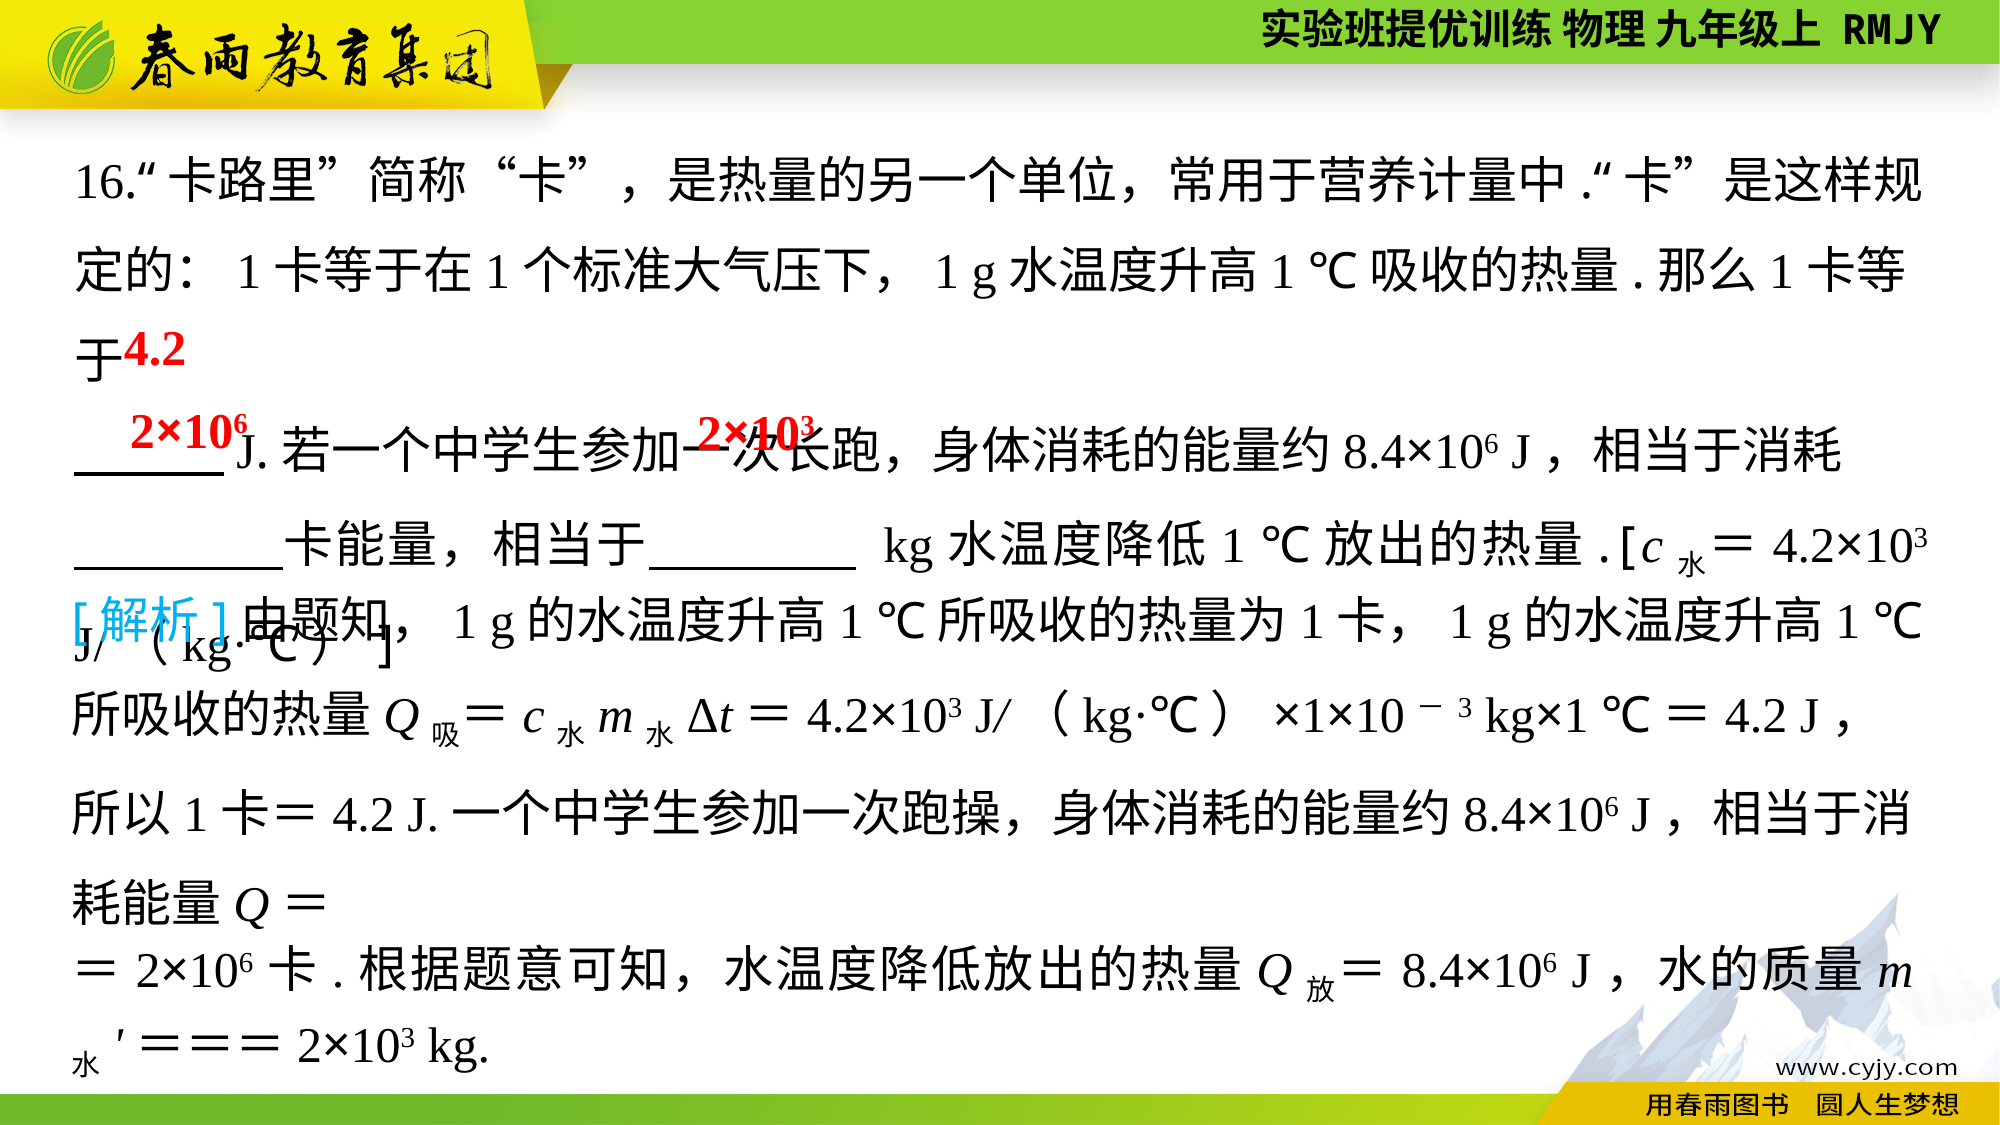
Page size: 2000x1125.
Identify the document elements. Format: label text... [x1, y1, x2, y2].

picture [0, 0, 2000, 1125]
list 16.“卡路里”简称“卡”，是热量的另一个单位，常用于营养计量中.“卡”是这样规定的：1卡等于在1个标准大气压下，1 g水温度升高1 ℃吸收的热量.那么1卡等于 J.若一个中学生参加一次长跑，身体消耗的能量约8.4×106 J，相当于消耗 卡能量，相当于 kg水温度降低1 ℃放出的热量.[c水＝4.2×103 J/（kg·℃）] [59, 111, 1944, 581]
text_box 2×106 [114, 391, 263, 466]
text_box 4.2 [108, 308, 263, 384]
text_box 2×103 [682, 393, 830, 468]
